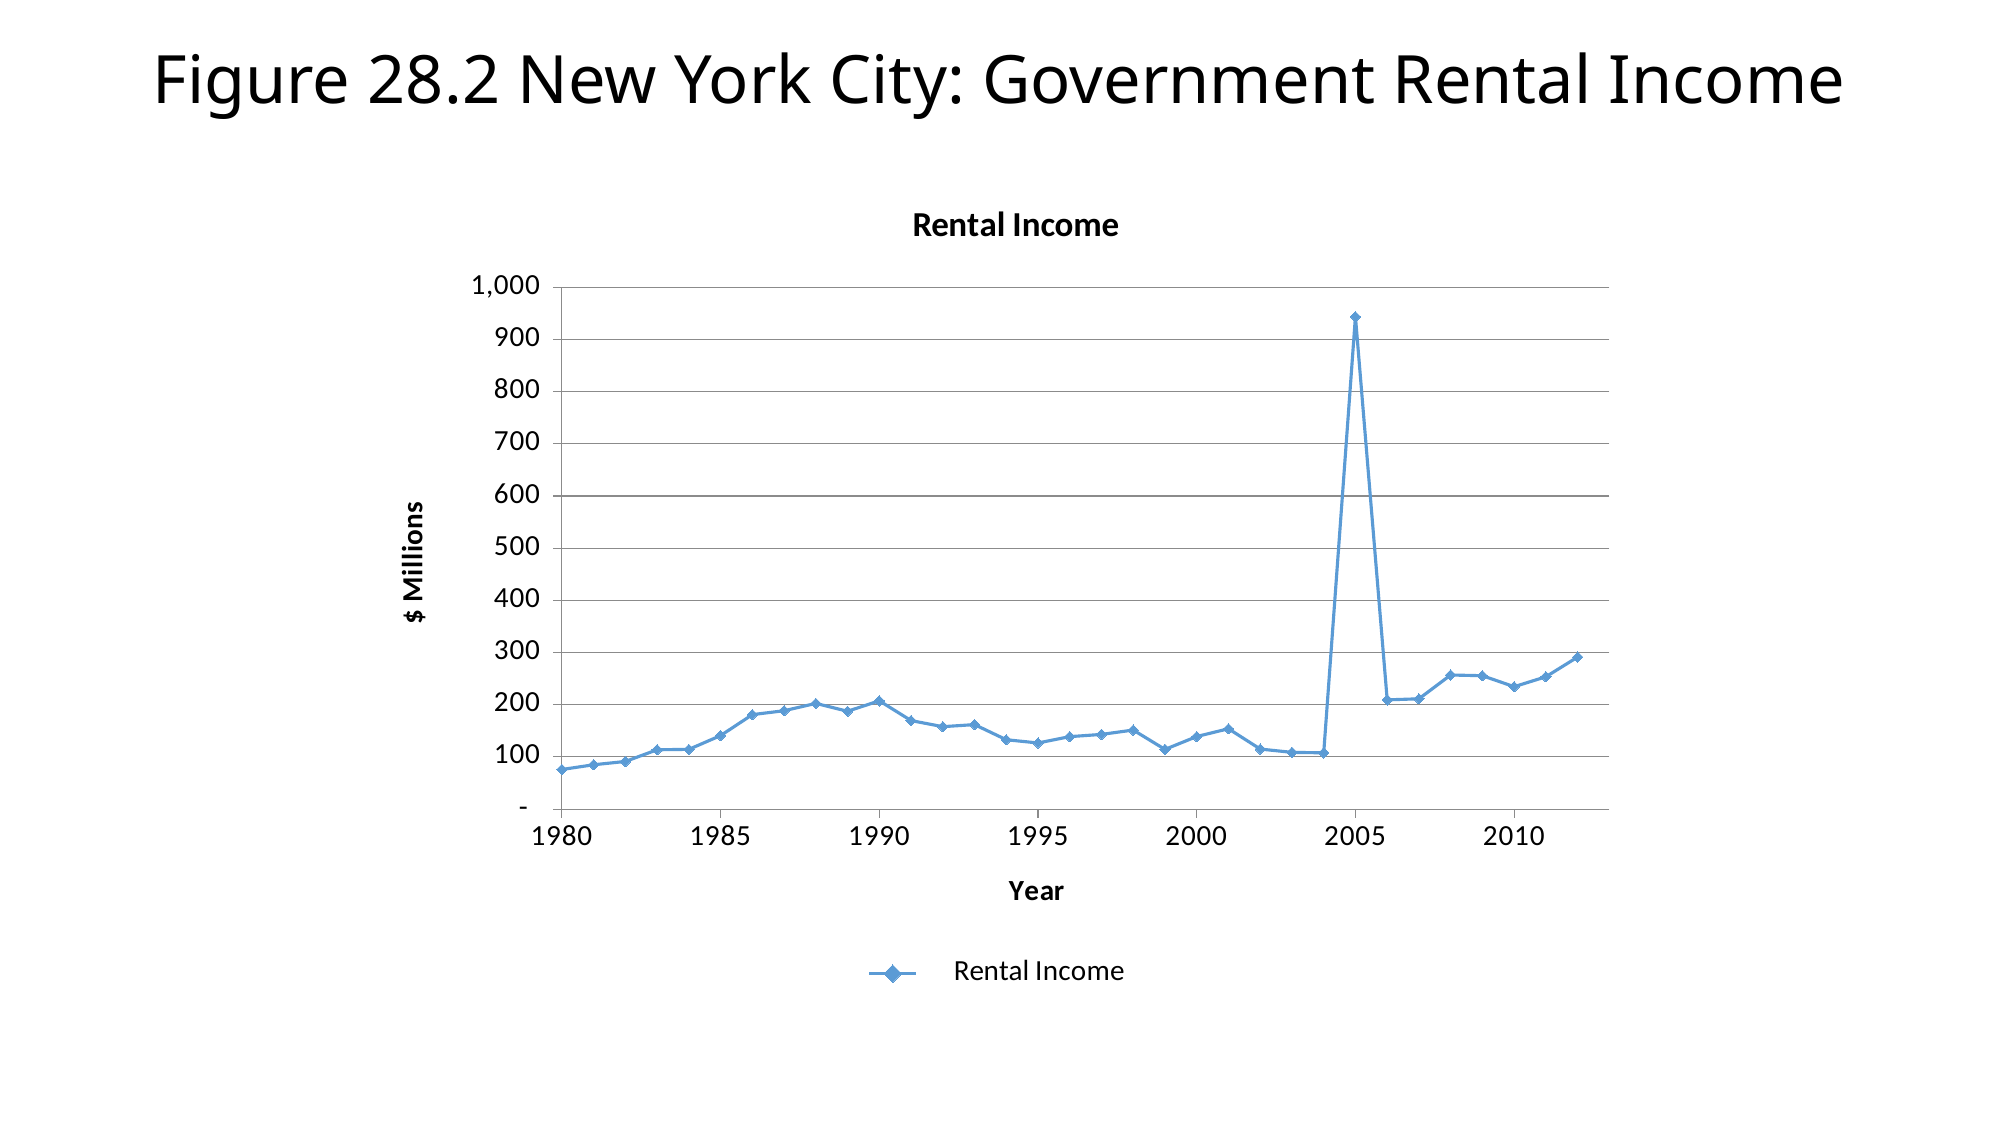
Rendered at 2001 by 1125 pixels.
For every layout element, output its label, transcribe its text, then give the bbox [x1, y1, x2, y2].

title Figure 28.2 New York City: Government Rental Income [137, 35, 1863, 130]
chart [364, 174, 1635, 995]
